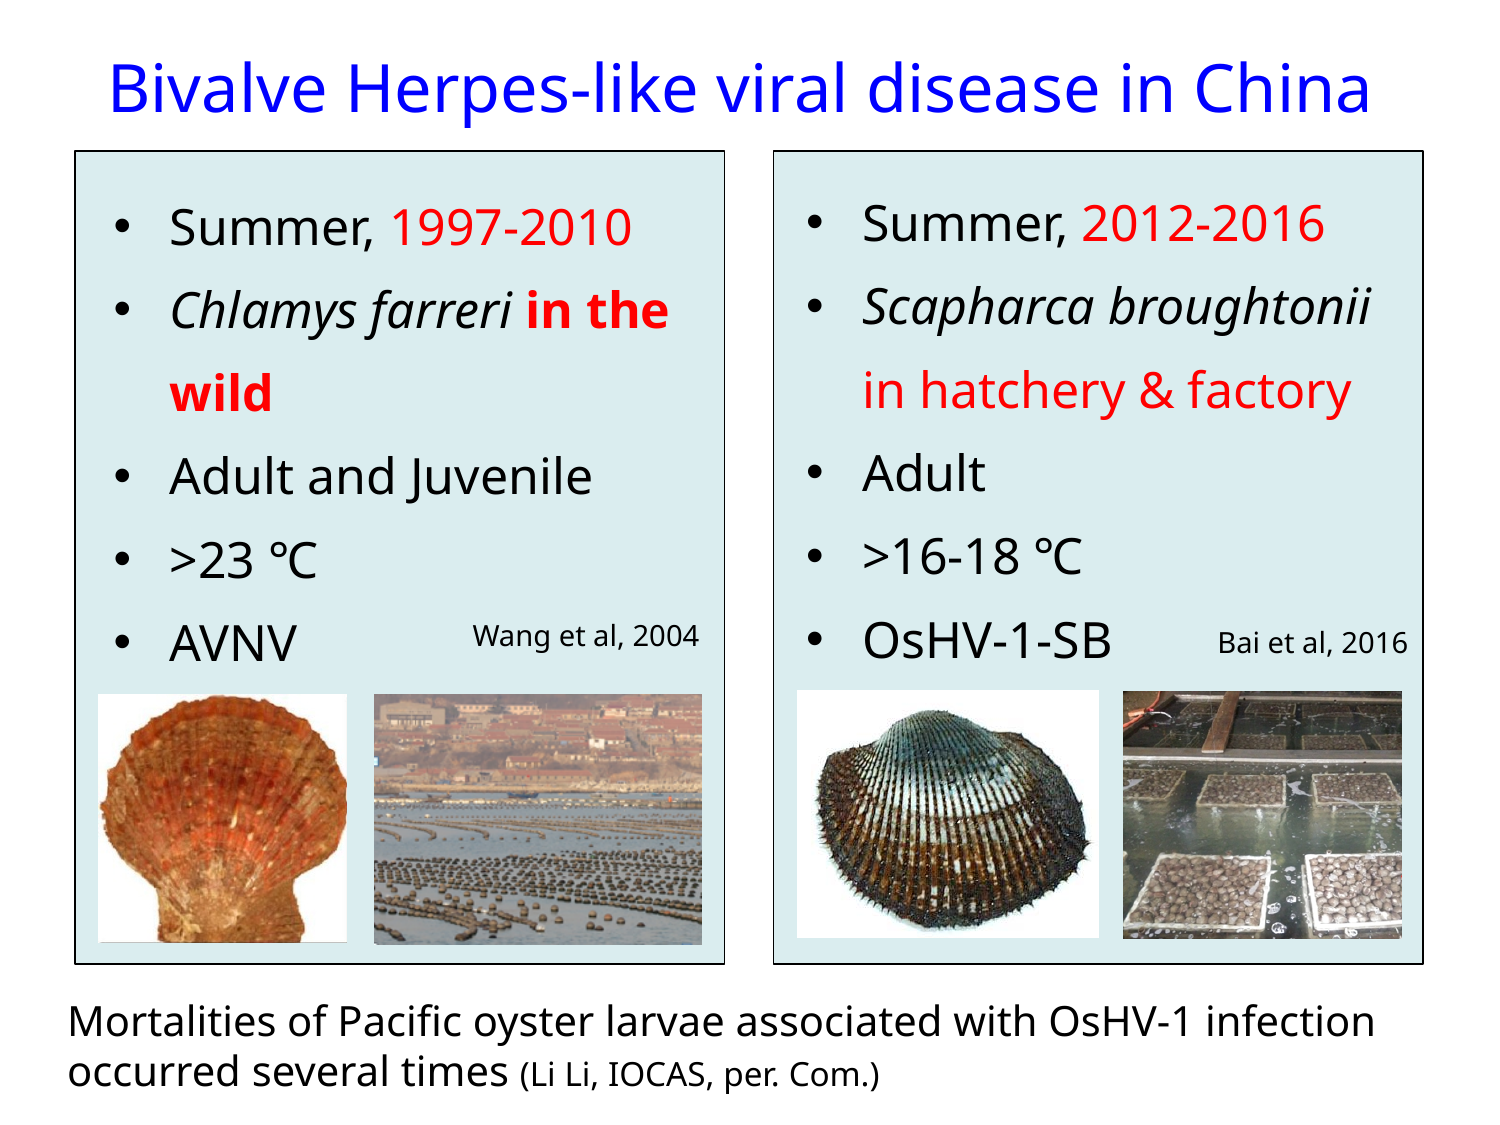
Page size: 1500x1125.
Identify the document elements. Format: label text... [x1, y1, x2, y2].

text_box Mortalities of Pacific oyster larvae associated with OsHV-1 infection occurred several times (Li Li, IOCAS, per. Com.) [52, 987, 1459, 1103]
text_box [796, 690, 1402, 940]
text_box [773, 150, 1424, 965]
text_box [74, 150, 725, 965]
text_box Summer, 2012-2016 Scapharca broughtonii in hatchery & factory Adult >16-18 ℃ OsHV-1-SB [791, 160, 1406, 676]
text_box Bai et al, 2016 [1057, 616, 1424, 667]
title Bivalve Herpes-like viral disease in China [88, 30, 1394, 126]
